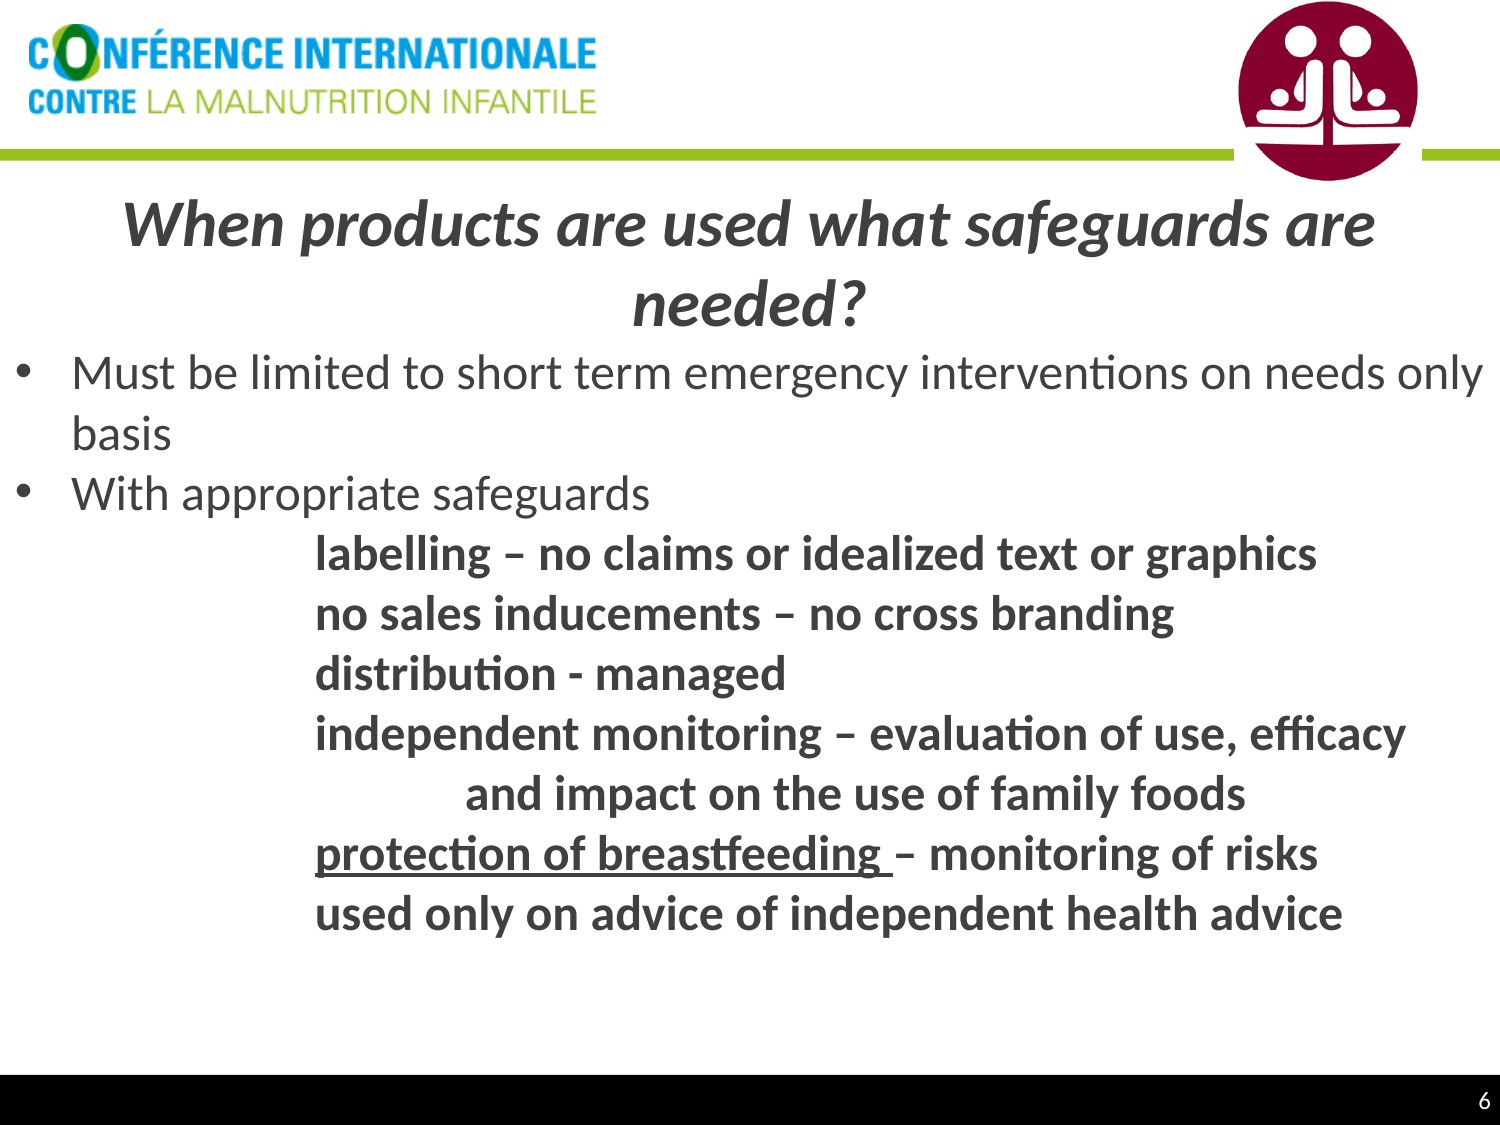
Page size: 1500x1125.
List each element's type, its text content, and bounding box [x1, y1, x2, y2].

text_box [0, 1073, 1156, 1125]
text_box [0, 147, 1228, 163]
text_box When products are used what safeguards are needed? Must be limited to short term emergency interventions on needs only basis With appropriate safeguards labelling – no claims or idealized text or graphics no sales inducements – no cross branding distribution - managed independent monitoring – evaluation of use, efficacy and impact on the use of family foods protection of breastfeeding – monitoring of risks used only on advice of independent health advice [0, 172, 1500, 993]
picture [29, 24, 597, 115]
picture [1234, 0, 1423, 184]
text_box [1426, 147, 1500, 163]
slide_number 6 [1156, 1069, 1500, 1125]
